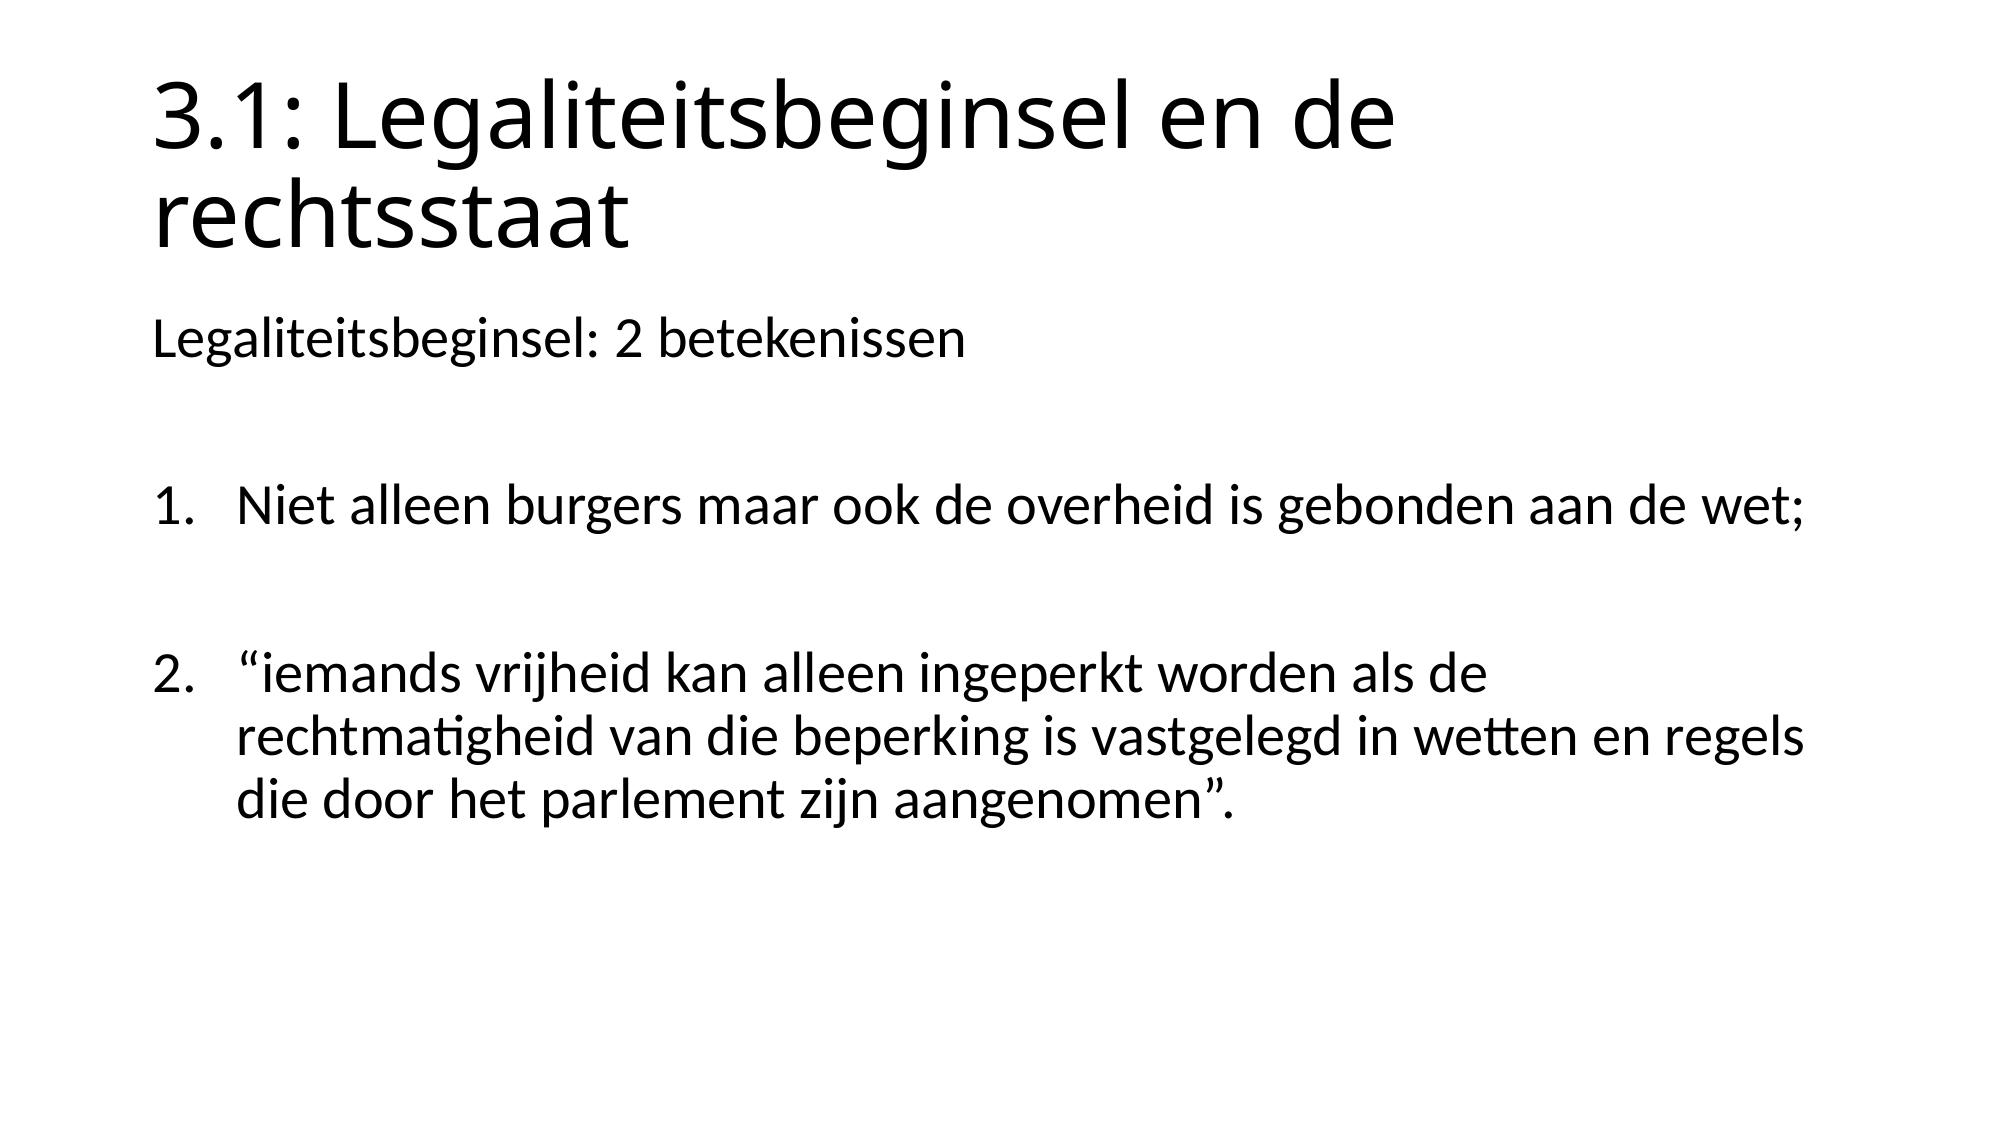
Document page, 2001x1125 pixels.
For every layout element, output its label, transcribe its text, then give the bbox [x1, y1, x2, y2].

list Legaliteitsbeginsel: 2 betekenissen Niet alleen burgers maar ook de overheid is gebonden aan de wet; “iemands vrijheid kan alleen ingeperkt worden als de rechtmatigheid van die beperking is vastgelegd in wetten en regels die door het parlement zijn aangenomen”. [137, 299, 1863, 1014]
title 3.1: Legaliteitsbeginsel en de rechtsstaat [137, 59, 1863, 278]
